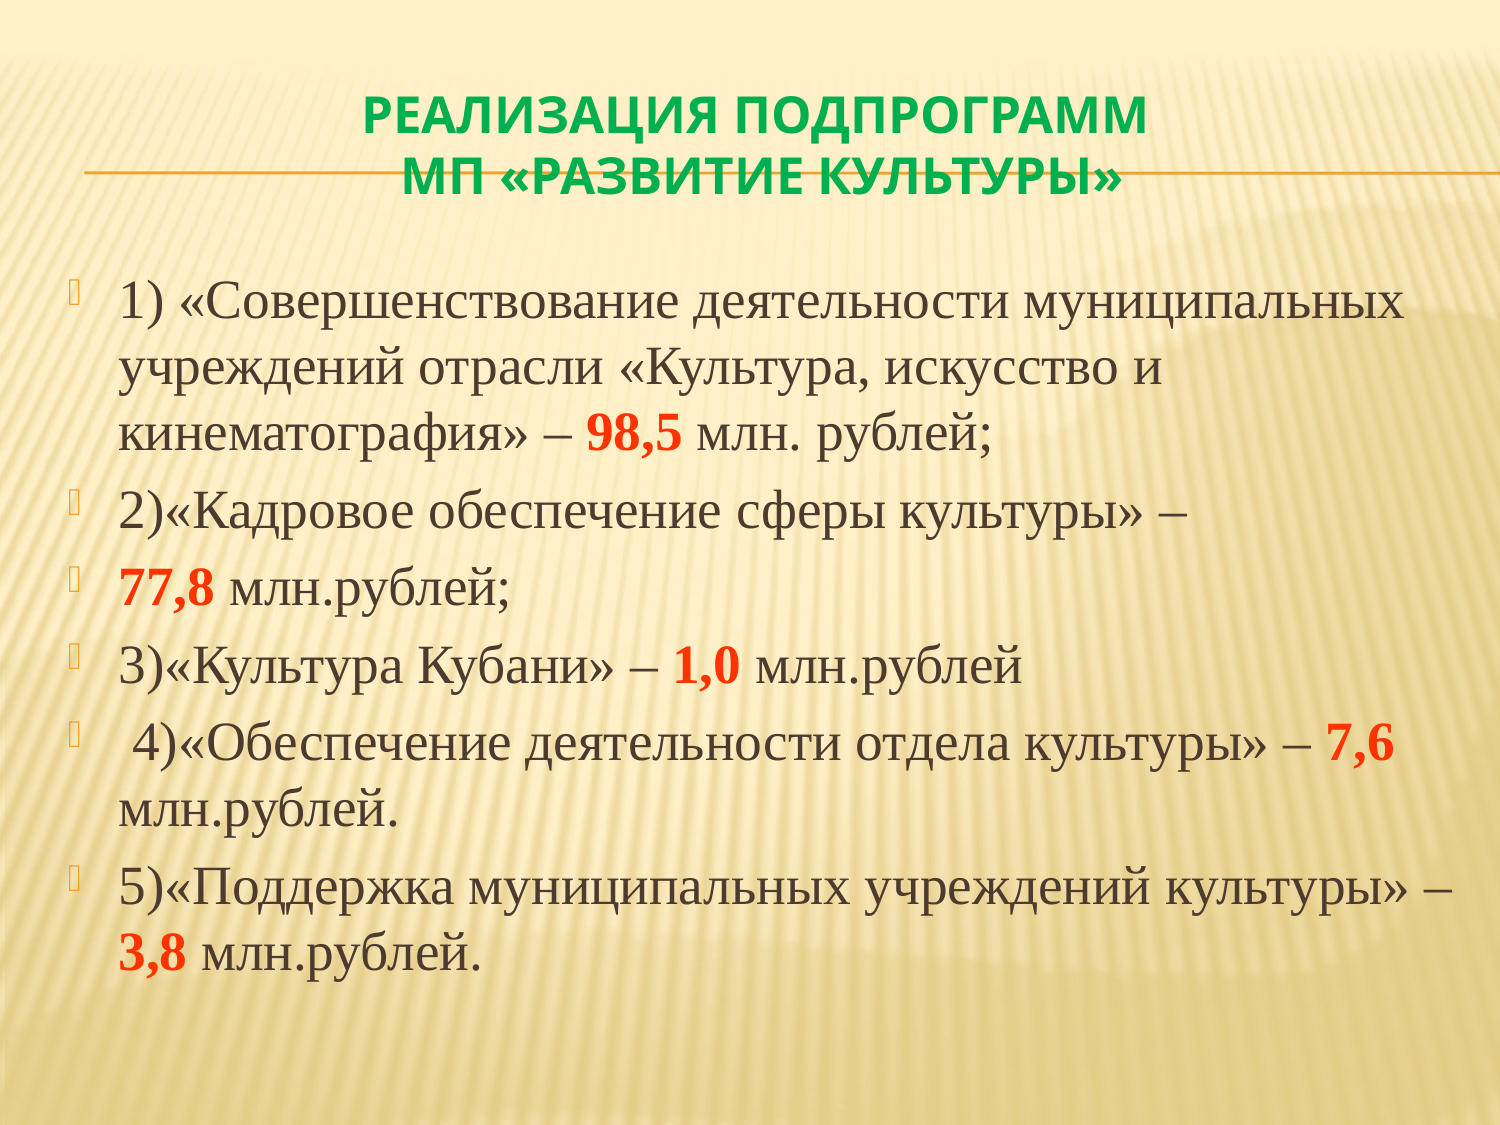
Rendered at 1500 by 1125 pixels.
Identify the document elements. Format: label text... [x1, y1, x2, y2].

list 1) «Совершенствование деятельности муниципальных учреждений отрасли «Культура, искусство и кинематография» – 98,5 млн. рублей; 2)«Кадровое обеспечение сферы культуры» – 77,8 млн.рублей; 3)«Культура Кубани» – 1,0 млн.рублей 4)«Обеспечение деятельности отдела культуры» – 7,6 млн.рублей. 5)«Поддержка муниципальных учреждений культуры» – 3,8 млн.рублей. [53, 255, 1471, 998]
title Реализация подпрограмм МП «Развитие культуры» [50, 75, 1475, 213]
